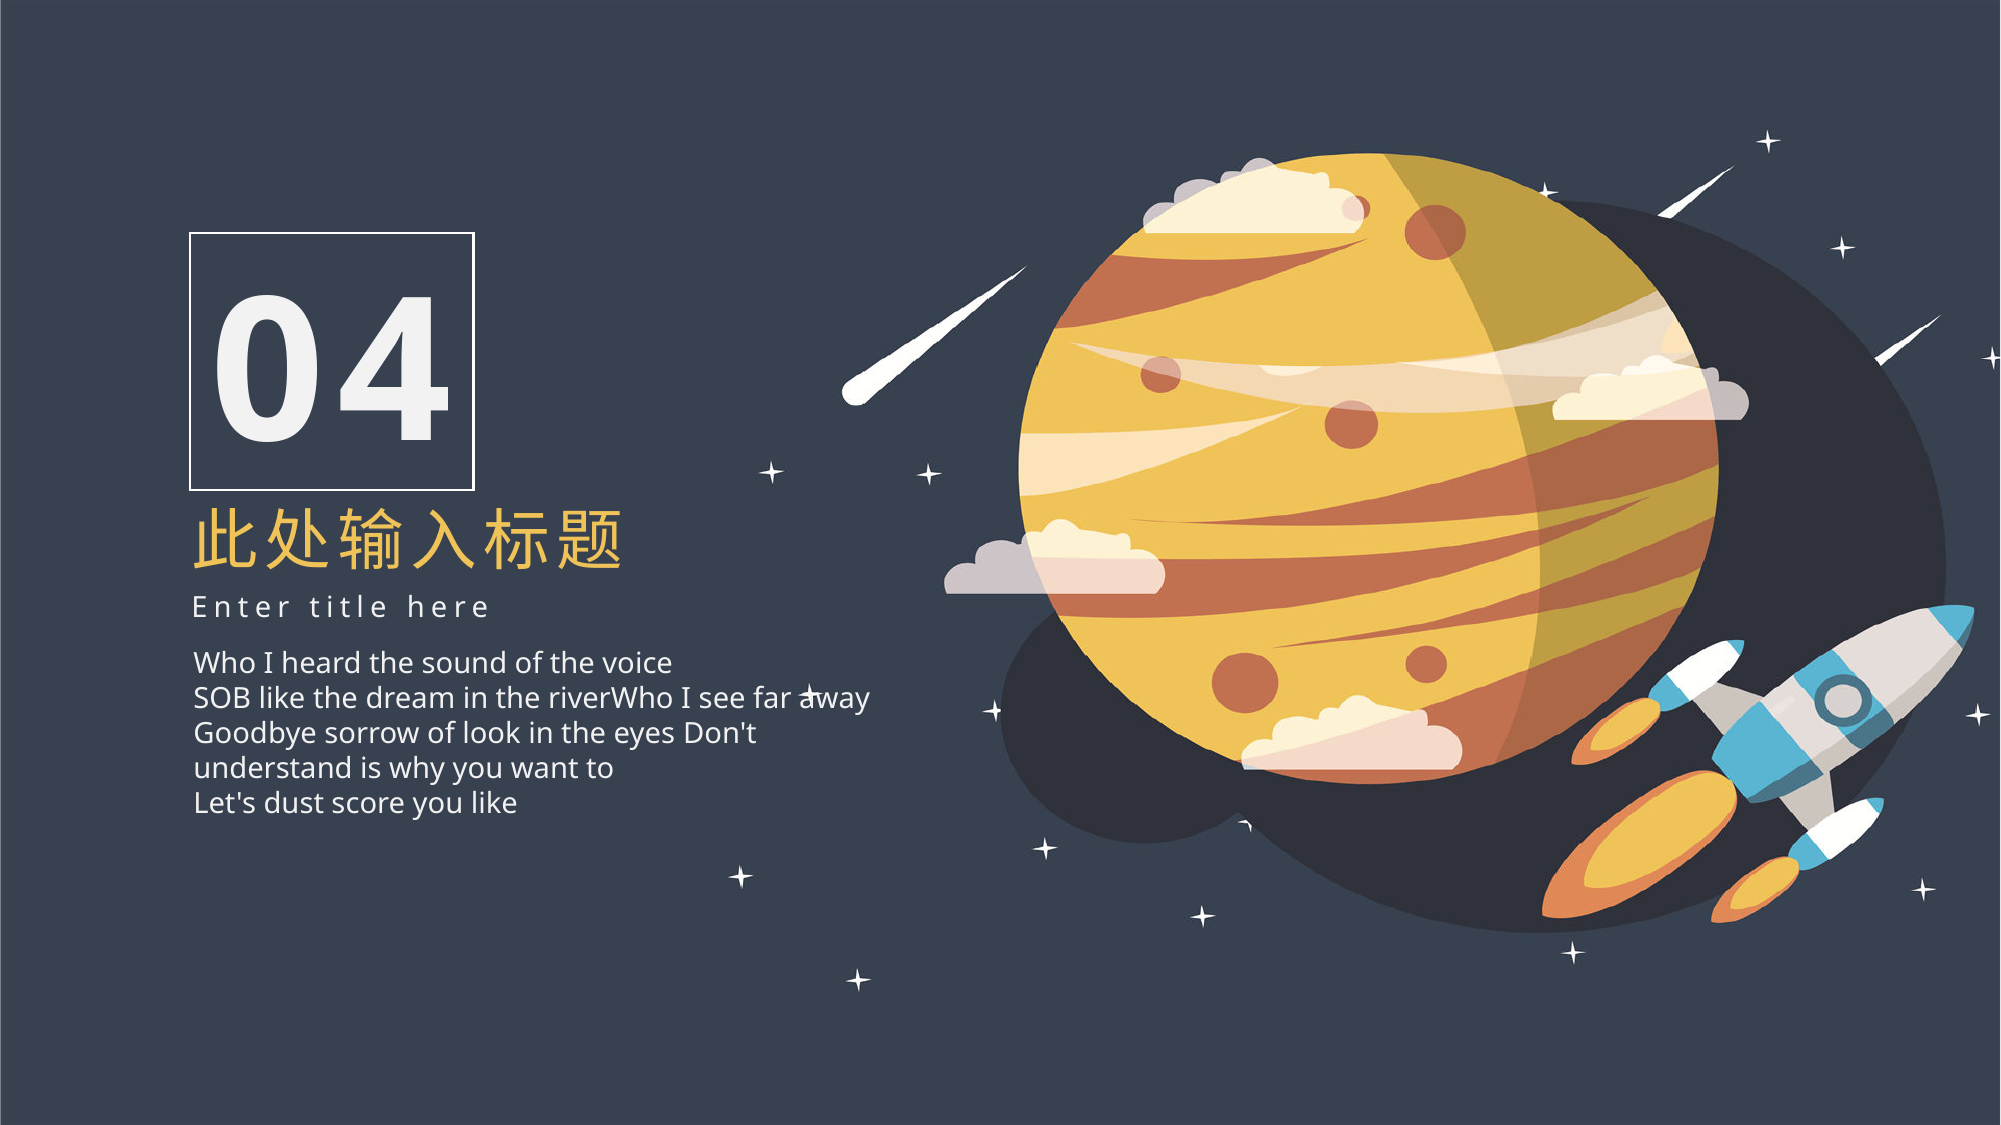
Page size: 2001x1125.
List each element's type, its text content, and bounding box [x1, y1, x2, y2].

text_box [189, 232, 474, 491]
text_box Who I heard the sound of the voice SOB like the dream in the riverWho I see far away Goodbye sorrow of look in the eyes Don't understand is why you want to Let's dust score you like [178, 637, 921, 827]
picture [0, 0, 2001, 1125]
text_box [176, 490, 700, 632]
